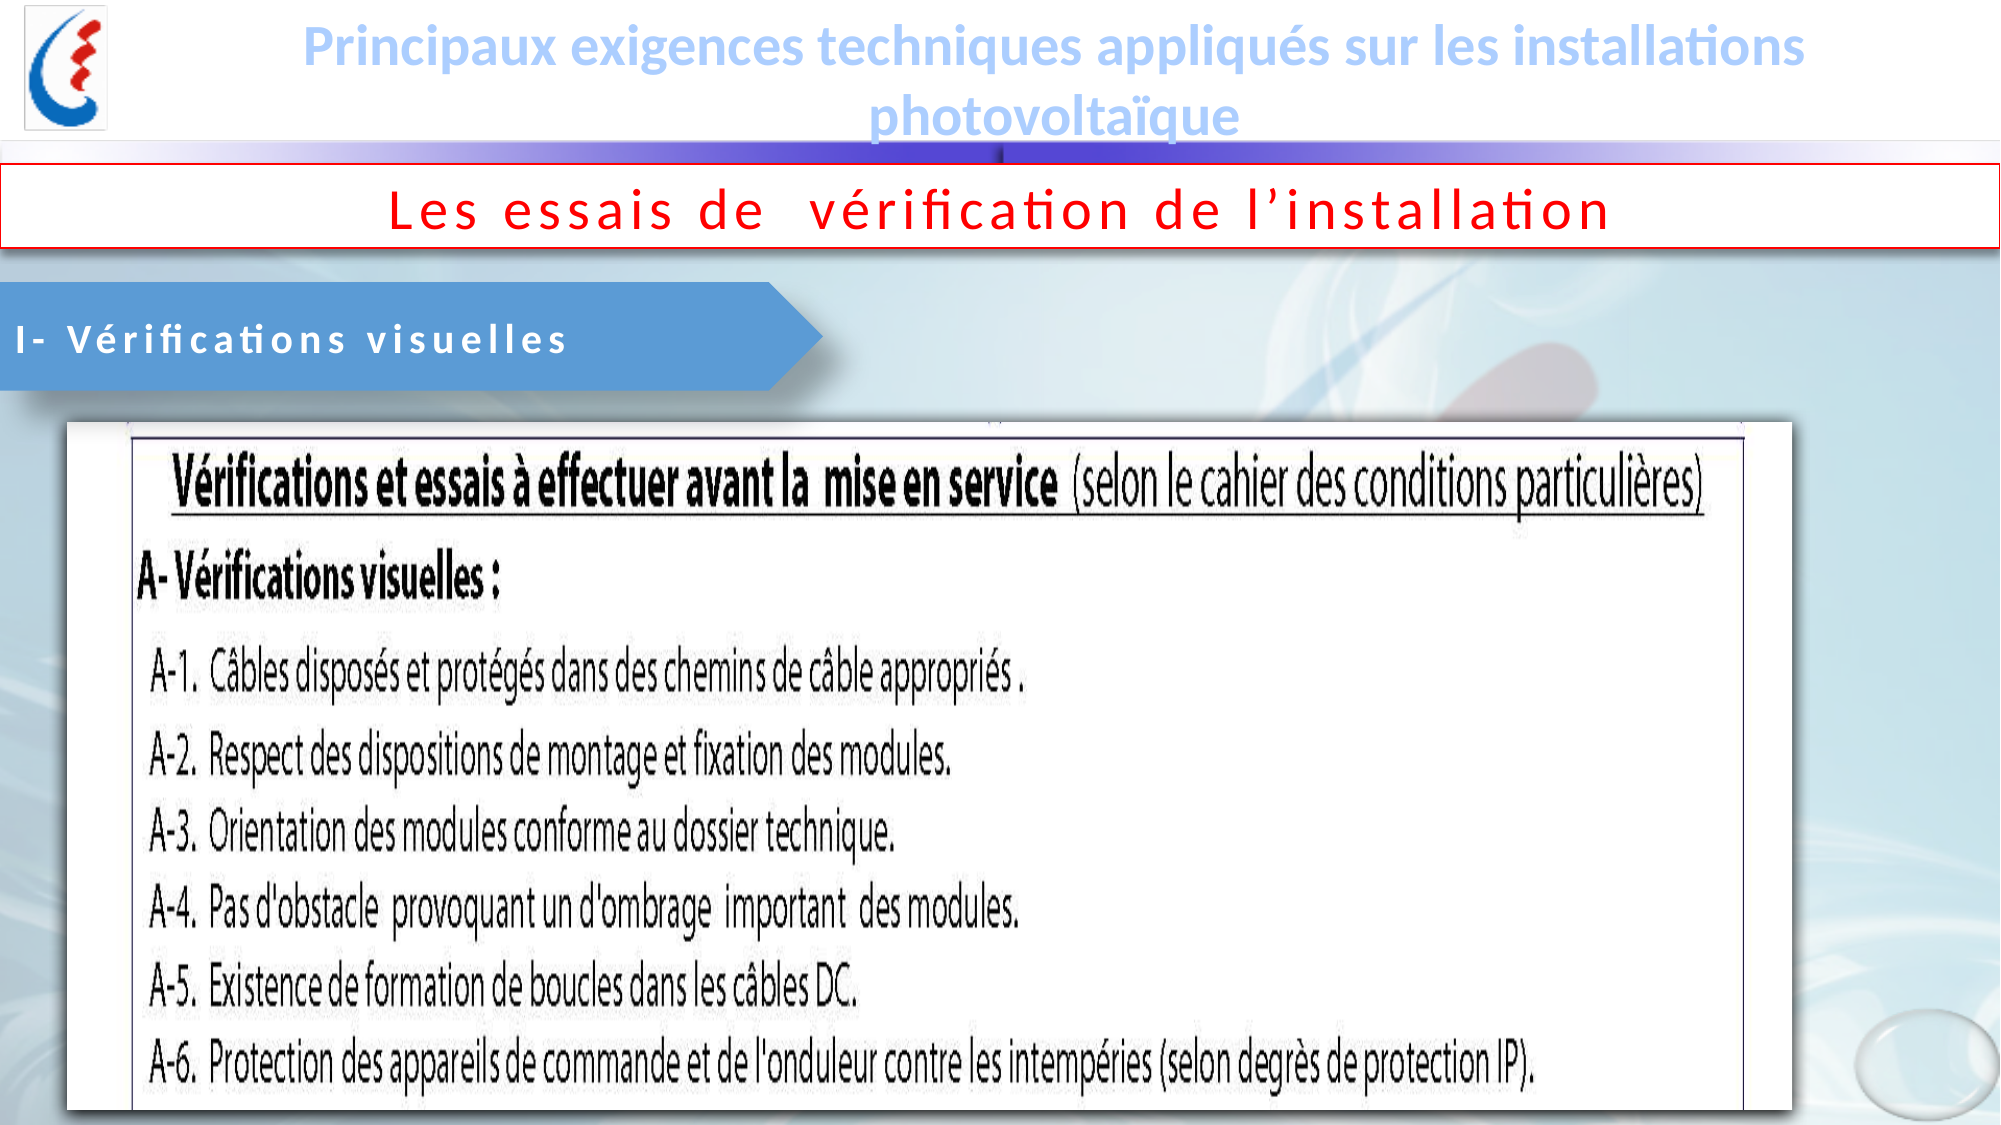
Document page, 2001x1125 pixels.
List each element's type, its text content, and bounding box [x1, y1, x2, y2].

text_box Les essais de vérification de l’installation [0, 163, 2000, 249]
text_box Principaux exigences techniques appliqués sur les installations photovoltaïque [150, 0, 1960, 155]
picture [0, 249, 2000, 1125]
picture [0, 0, 2000, 163]
text_box I- Vérifications visuelles [0, 281, 825, 392]
